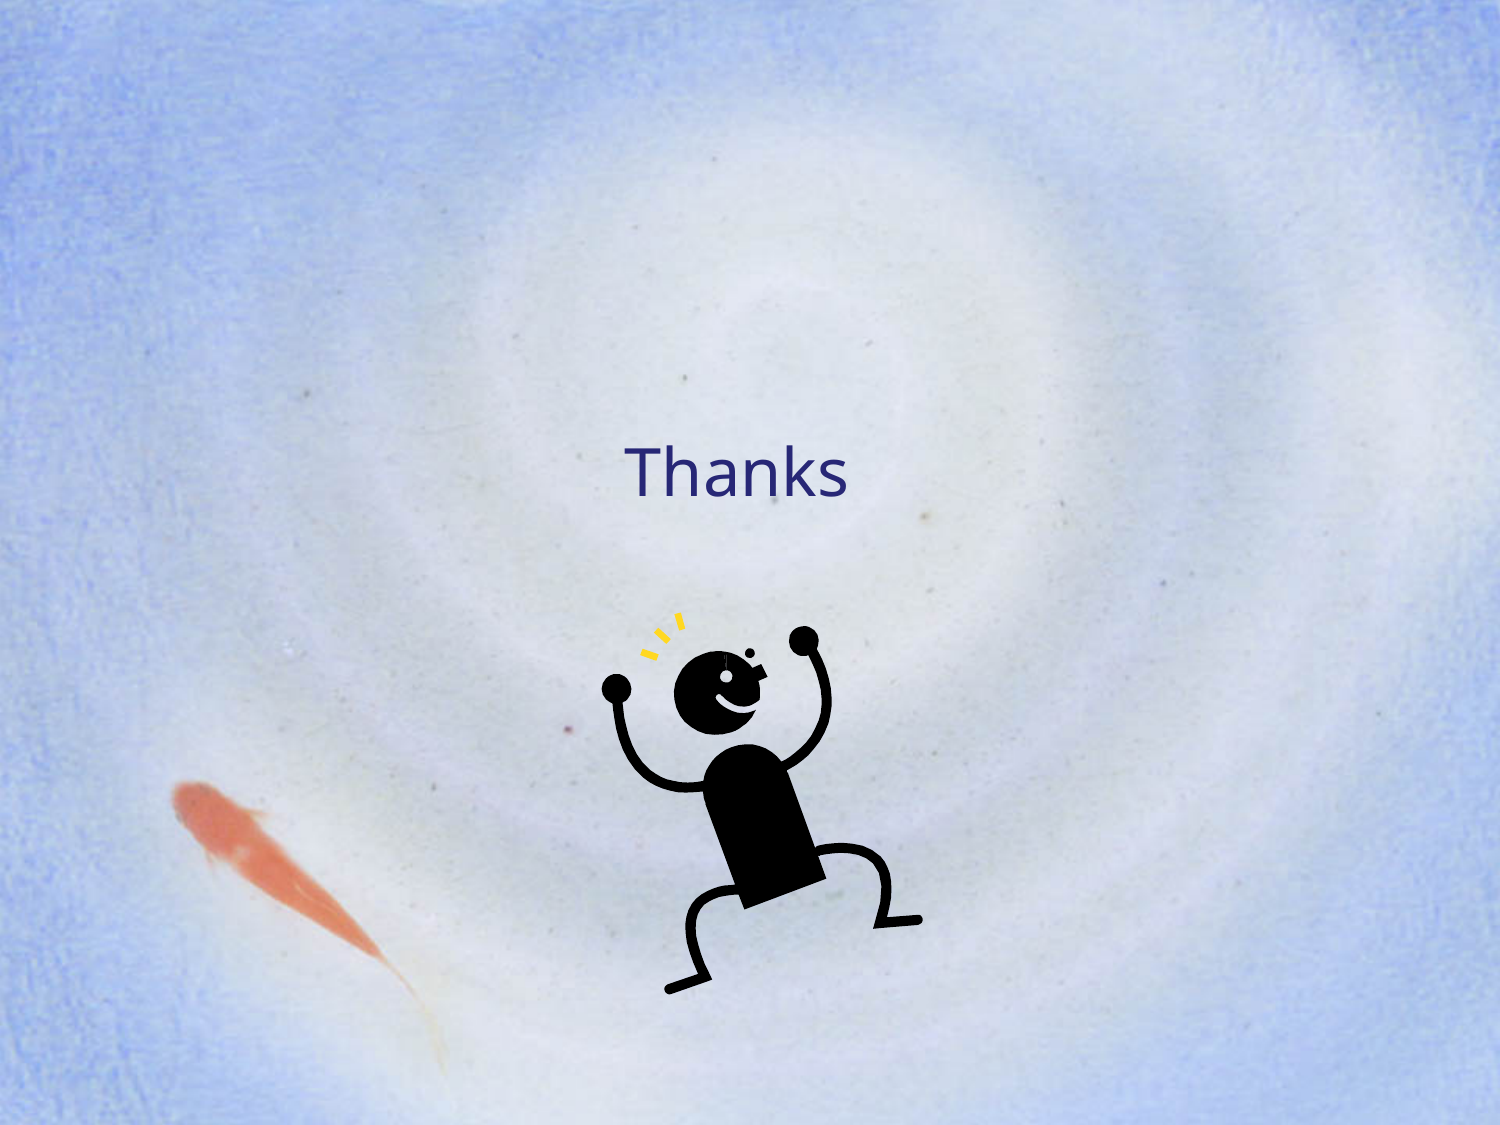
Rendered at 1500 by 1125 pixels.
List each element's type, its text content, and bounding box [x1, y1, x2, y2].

title Thanks [87, 349, 1388, 591]
picture [0, 0, 1500, 1125]
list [599, 612, 923, 995]
